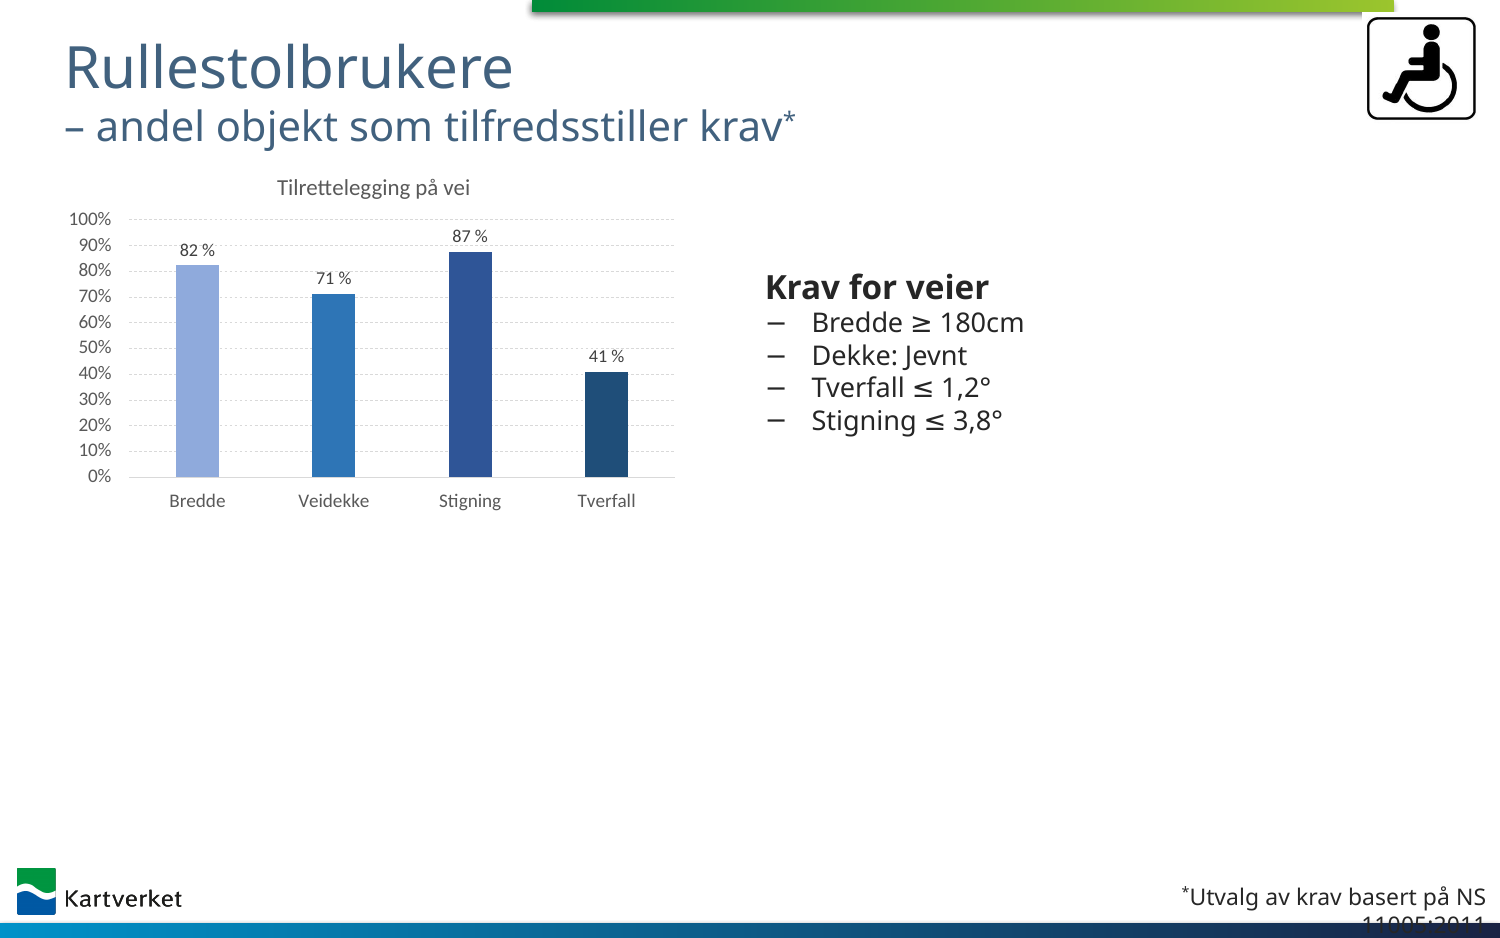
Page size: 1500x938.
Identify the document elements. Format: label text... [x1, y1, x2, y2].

text_box Rullestolbrukere – andel objekt som tilfredsstiller krav* [49, 25, 1431, 158]
text_box *Utvalg av krav basert på NS 11005:2011 [1068, 873, 1500, 938]
picture [1362, 12, 1481, 126]
text_box Krav for veier Bredde ≥ 180cm Dekke: Jevnt Tverfall ≤ 1,2° Stigning ≤ 3,8° [750, 258, 1234, 444]
picture [62, 166, 686, 519]
